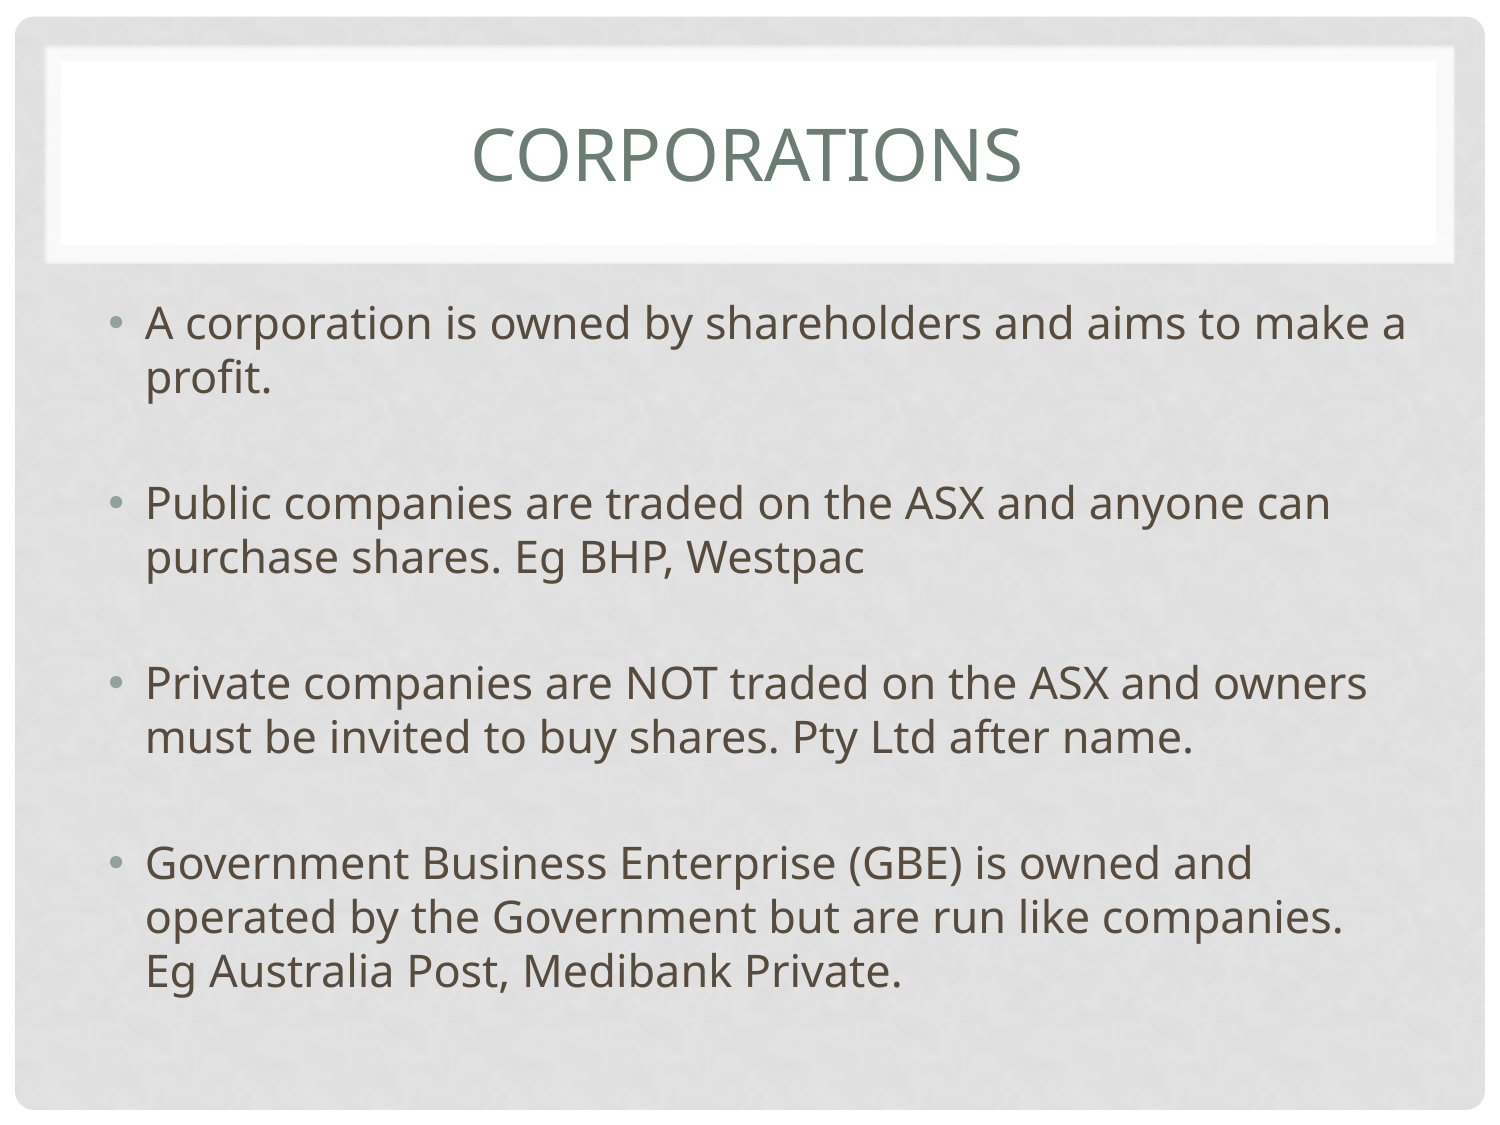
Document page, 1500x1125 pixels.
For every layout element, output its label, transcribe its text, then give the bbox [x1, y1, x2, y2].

title Corporations [69, 66, 1425, 238]
list A corporation is owned by shareholders and aims to make a profit. Public companies are traded on the ASX and anyone can purchase shares. Eg BHP, Westpac Private companies are NOT traded on the ASX and owners must be invited to buy shares. Pty Ltd after name. Government Business Enterprise (GBE) is owned and operated by the Government but are run like companies. Eg Australia Post, Medibank Private. [75, 287, 1425, 1005]
